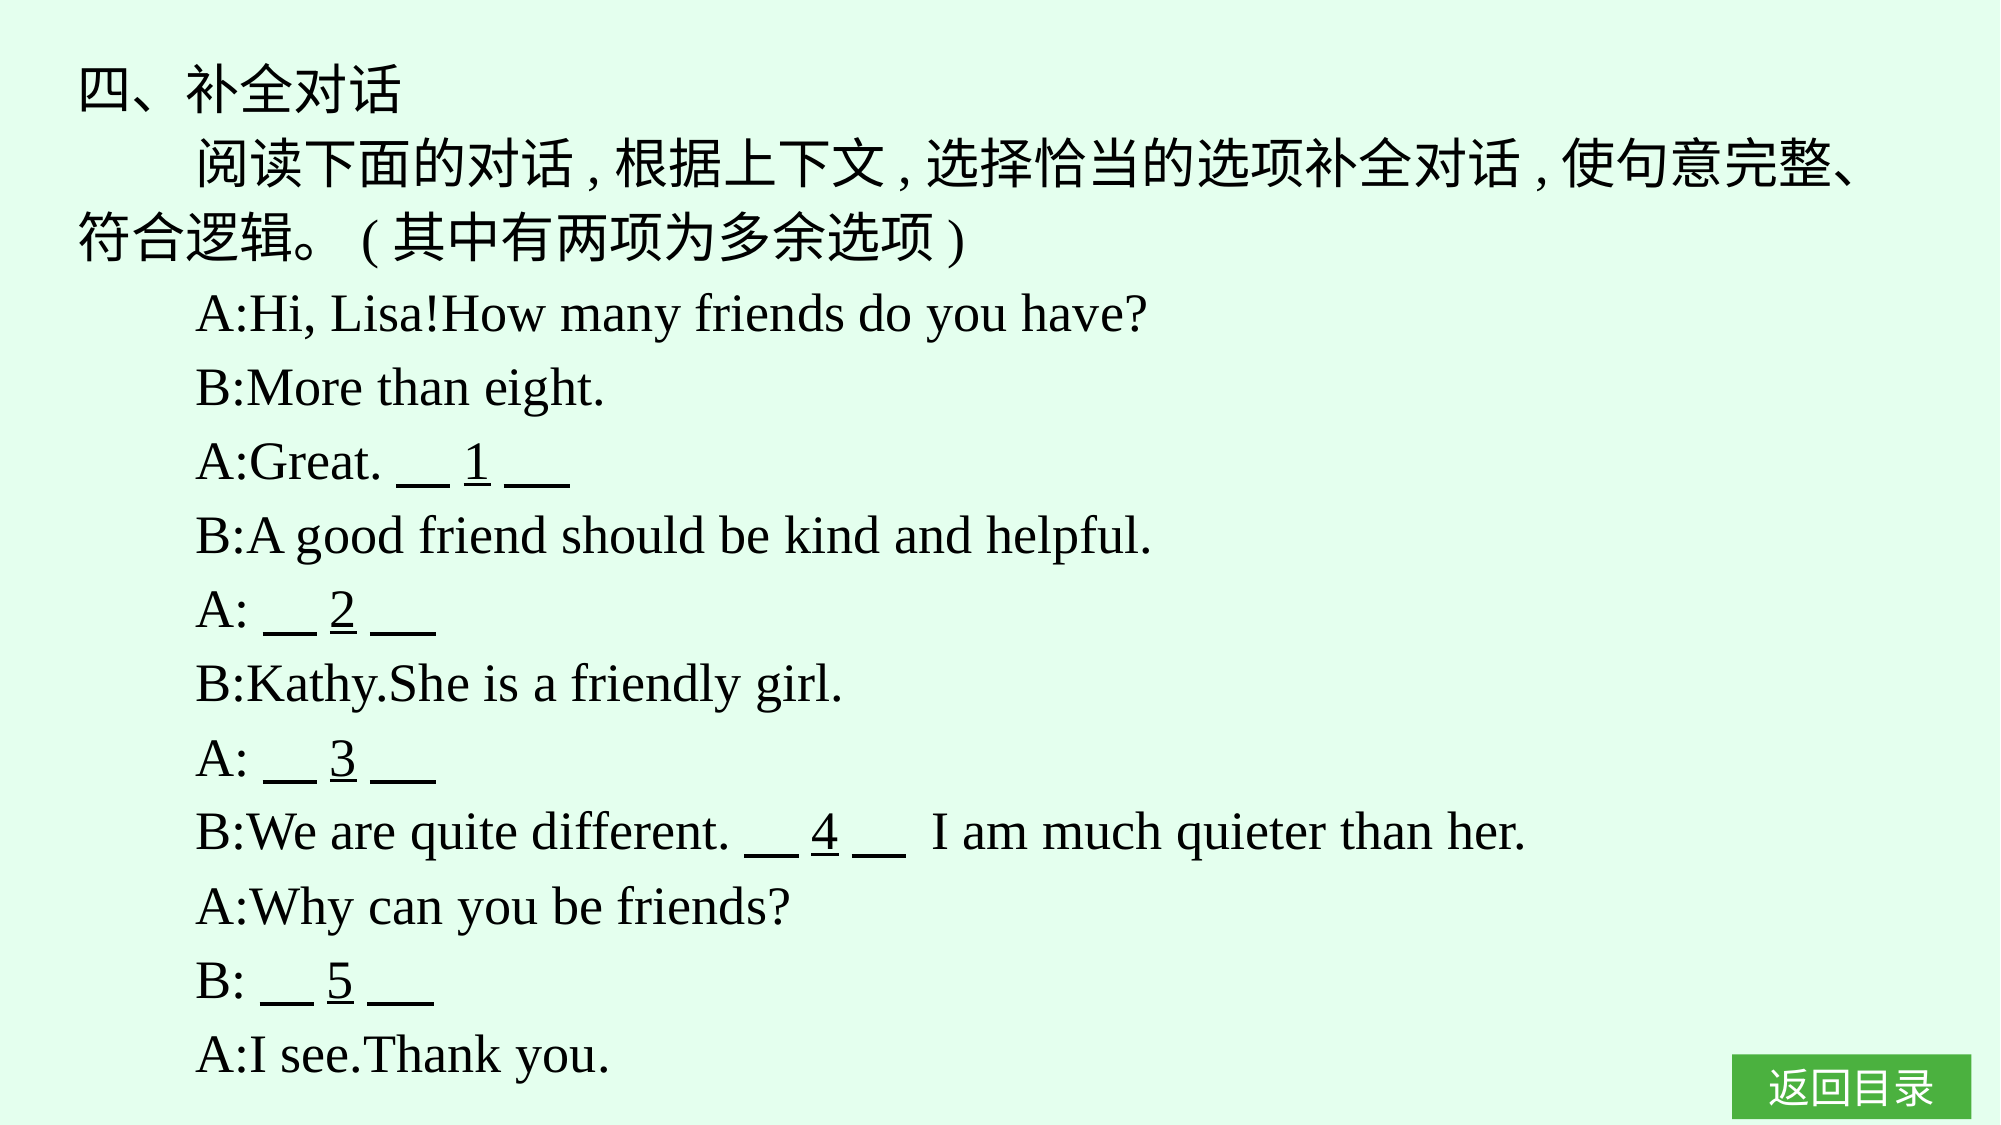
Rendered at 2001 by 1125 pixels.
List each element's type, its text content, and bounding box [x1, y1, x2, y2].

text_box 四、补全对话 阅读下面的对话,根据上下文,选择恰当的选项补全对话,使句意完整、符合逻辑。(其中有两项为多余选项) A:Hi, Lisa!How many friends do you have? B:More than eight. A:Great. 1 B:A good friend should be kind and helpful. A: 2 B:Kathy.She is a friendly girl. A: 3 B:We are quite different. 4 I am much quieter than her. A:Why can you be friends? B: 5 A:I see.Thank you. [62, 38, 1938, 1091]
